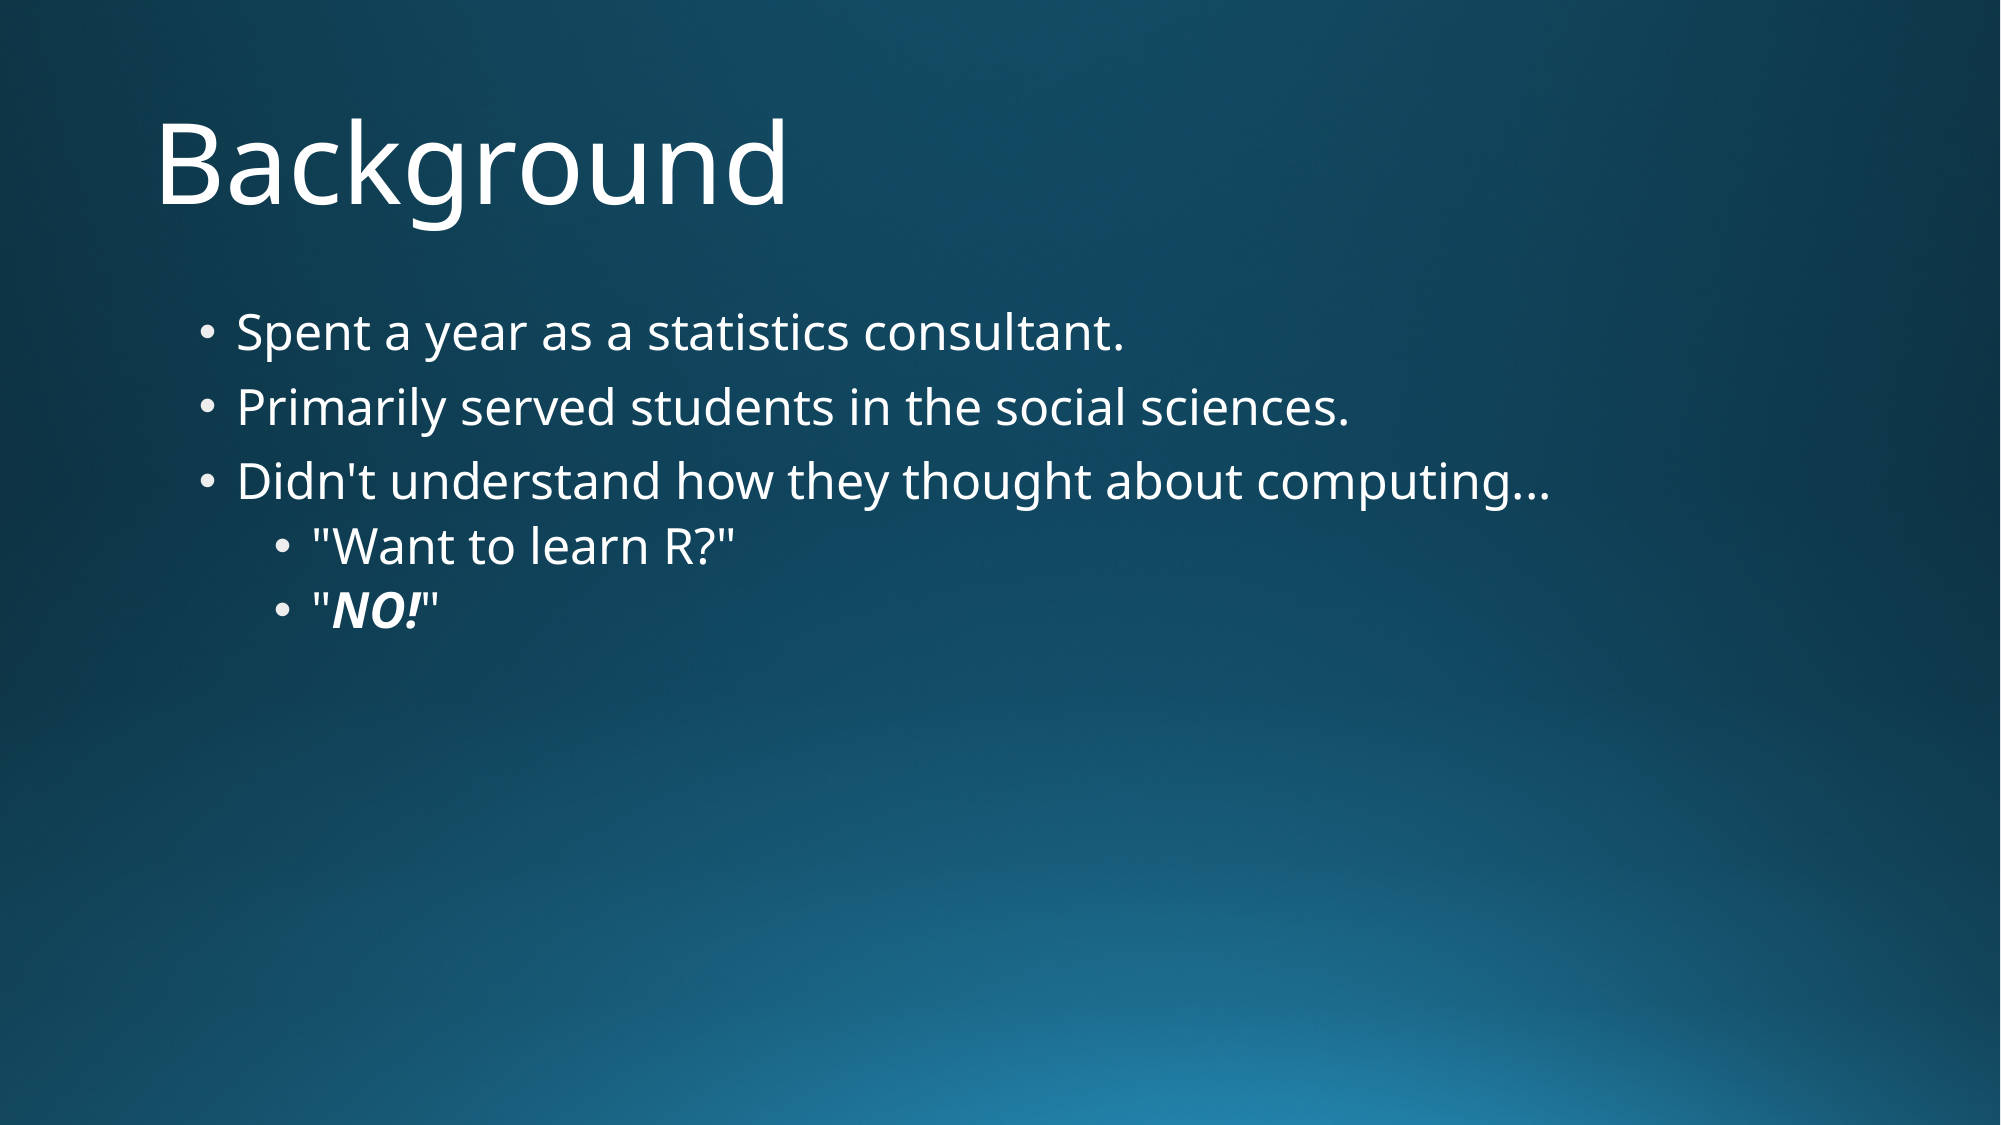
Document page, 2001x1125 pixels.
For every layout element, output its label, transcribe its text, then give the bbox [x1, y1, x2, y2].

picture [0, 0, 2001, 1125]
list Spent a year as a statistics consultant. Primarily served students in the social sciences. Didn't understand how they thought about computing... "Want to learn R?" "NO!" [183, 299, 1863, 1014]
title Background [137, 59, 1863, 278]
